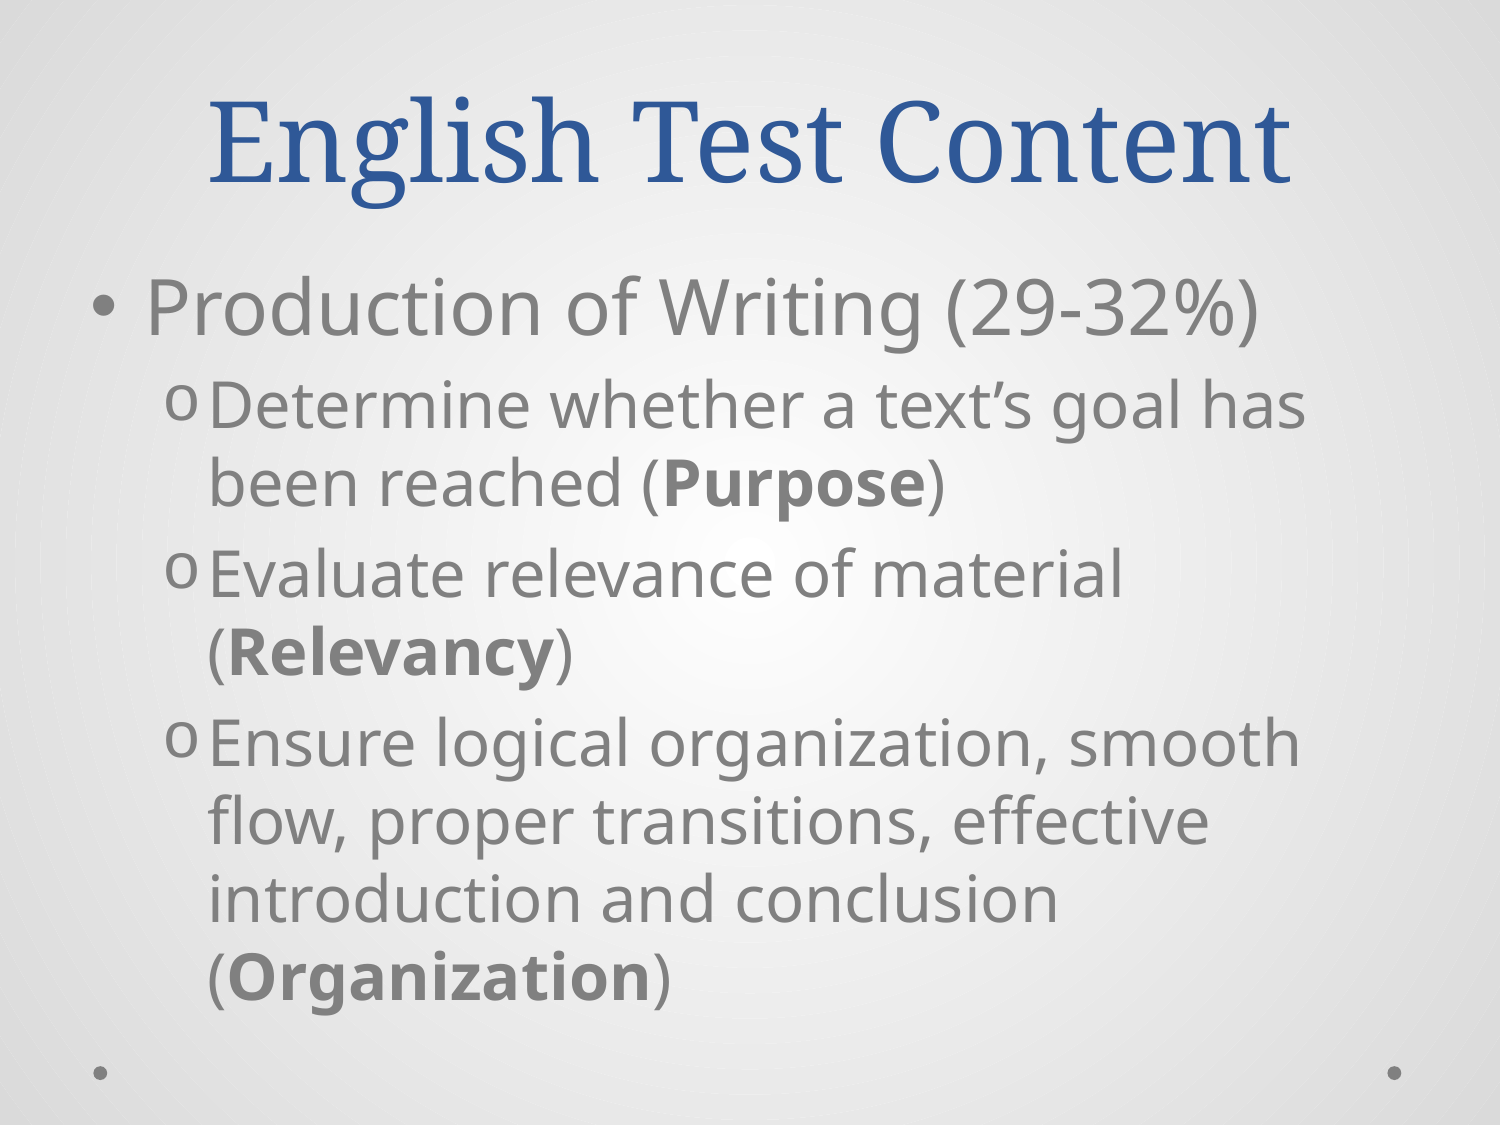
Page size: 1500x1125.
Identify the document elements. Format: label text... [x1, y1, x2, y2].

list Production of Writing (29-32%) Determine whether a text’s goal has been reached (Purpose) Evaluate relevance of material (Relevancy) Ensure logical organization, smooth flow, proper transitions, effective introduction and conclusion (Organization) [75, 249, 1425, 1025]
title English Test Content [75, 37, 1425, 213]
